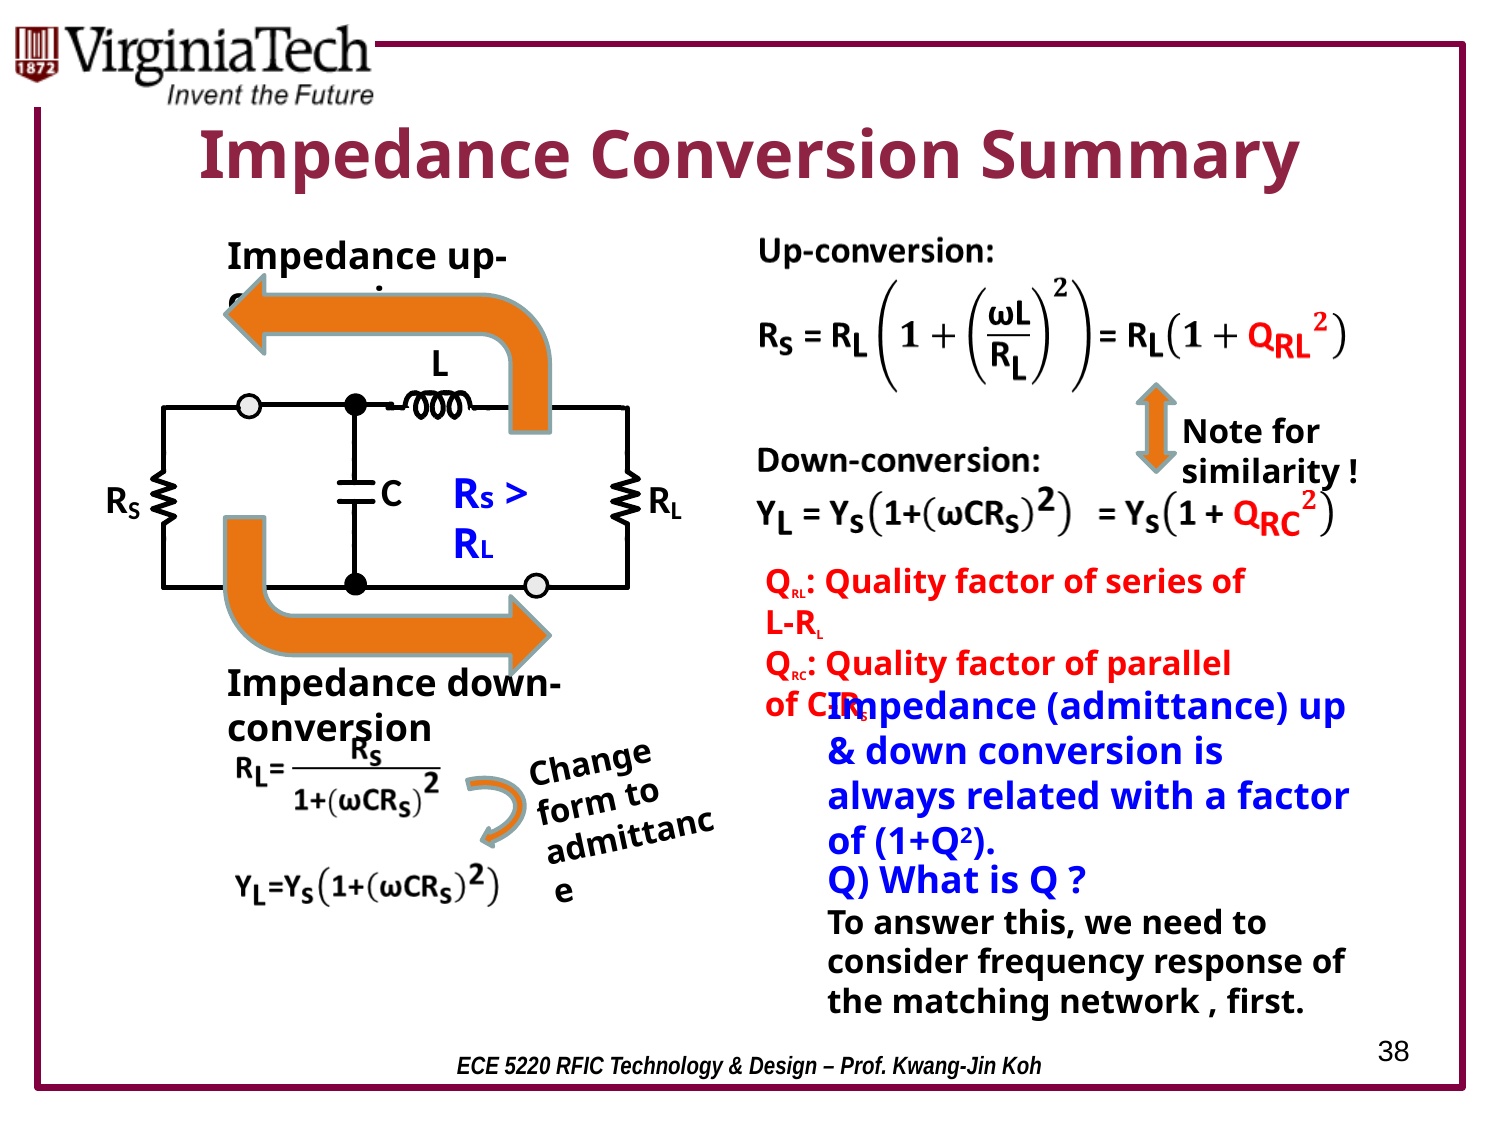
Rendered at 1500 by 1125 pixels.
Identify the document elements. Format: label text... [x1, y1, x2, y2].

text_box QRL: Quality factor of series of L-RL QRC: Quality factor of parallel of C-RS [749, 552, 1288, 732]
text_box [465, 775, 523, 849]
text_box Impedance (admittance) up & down conversion is always related with a factor of (1+Q2). [812, 674, 1373, 848]
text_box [99, 329, 688, 605]
text_box Impedance up-conversion [212, 224, 625, 327]
text_box [742, 174, 1413, 429]
text_box [228, 614, 553, 677]
title Impedance Conversion Summary [75, 104, 1425, 213]
text_box [741, 429, 1356, 546]
text_box Change form to admittance [508, 708, 746, 922]
text_box Q) What is Q ? To answer this, we need to consider frequency response of the matching network , first. [812, 848, 1413, 1028]
text_box [1135, 382, 1177, 429]
slide_number 38 [1074, 1024, 1425, 1103]
text_box Impedance down-conversion [212, 651, 675, 757]
text_box [222, 273, 542, 327]
picture [15, 24, 375, 107]
text_box Note for similarity ! [1166, 403, 1438, 498]
text_box [212, 757, 625, 957]
